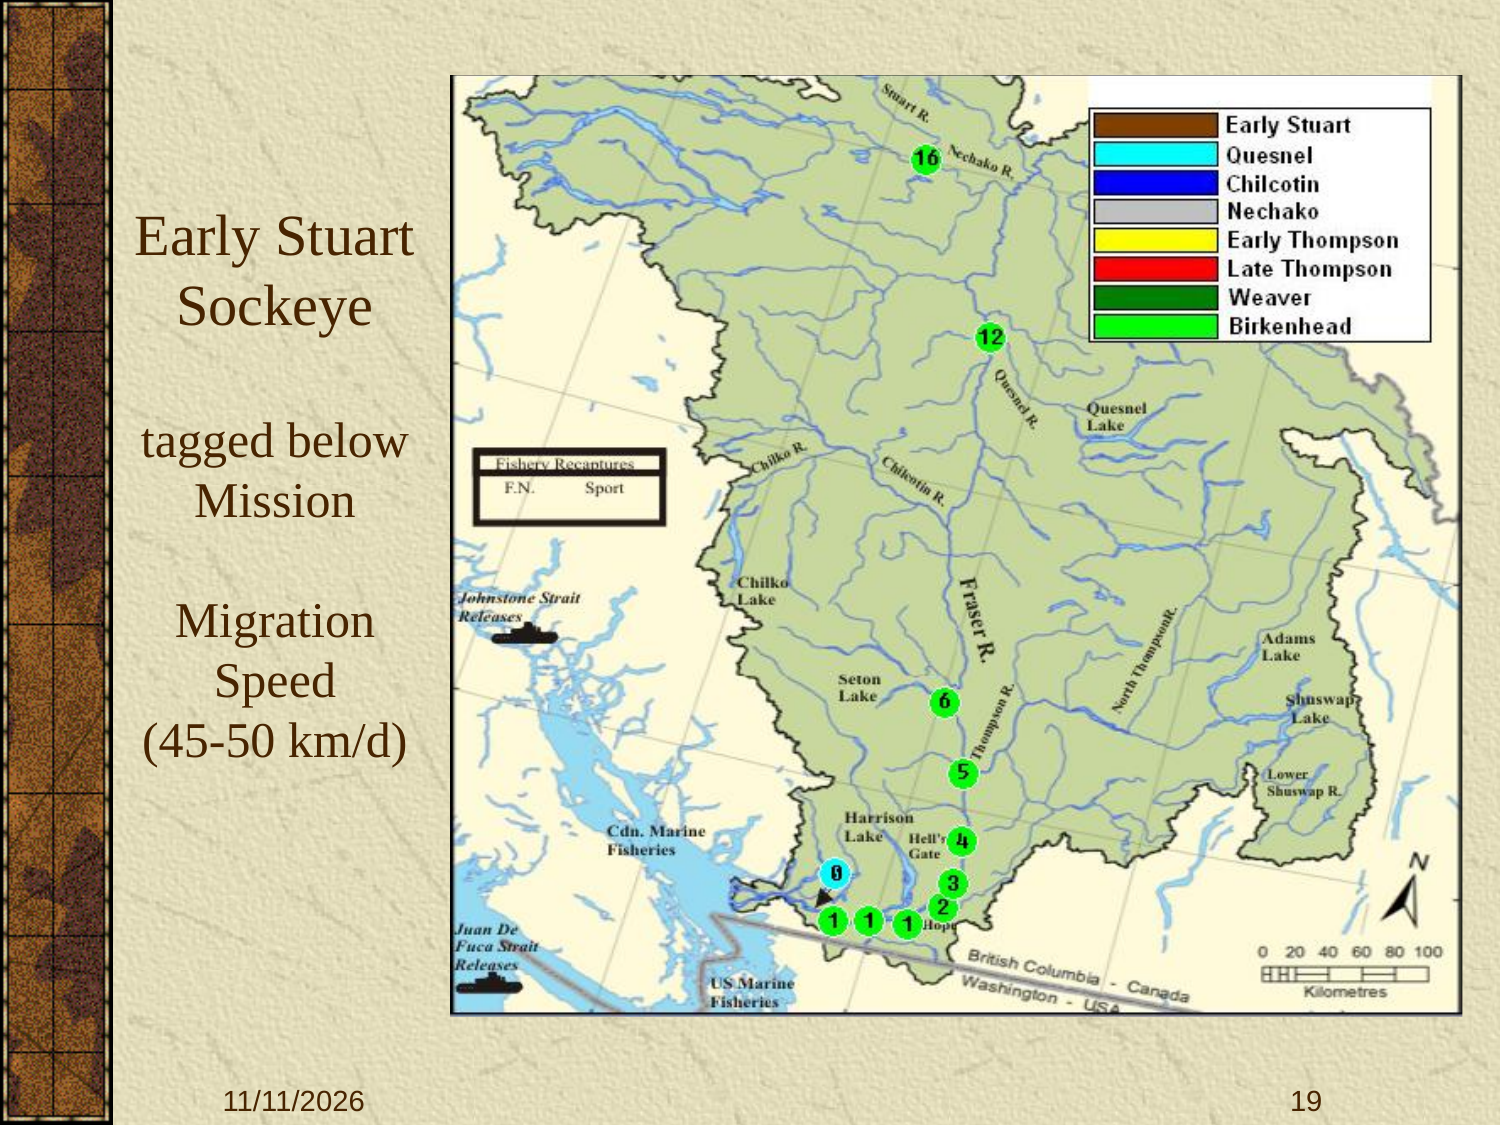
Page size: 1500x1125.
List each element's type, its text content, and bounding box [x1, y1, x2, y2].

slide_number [137, 1049, 451, 1125]
slide_number 19 [1149, 1049, 1463, 1125]
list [449, 74, 1463, 1017]
title Early Stuart Sockeye tagged below Mission Migration Speed (45-50 km/d) [112, 74, 438, 776]
picture [0, 0, 1500, 1125]
